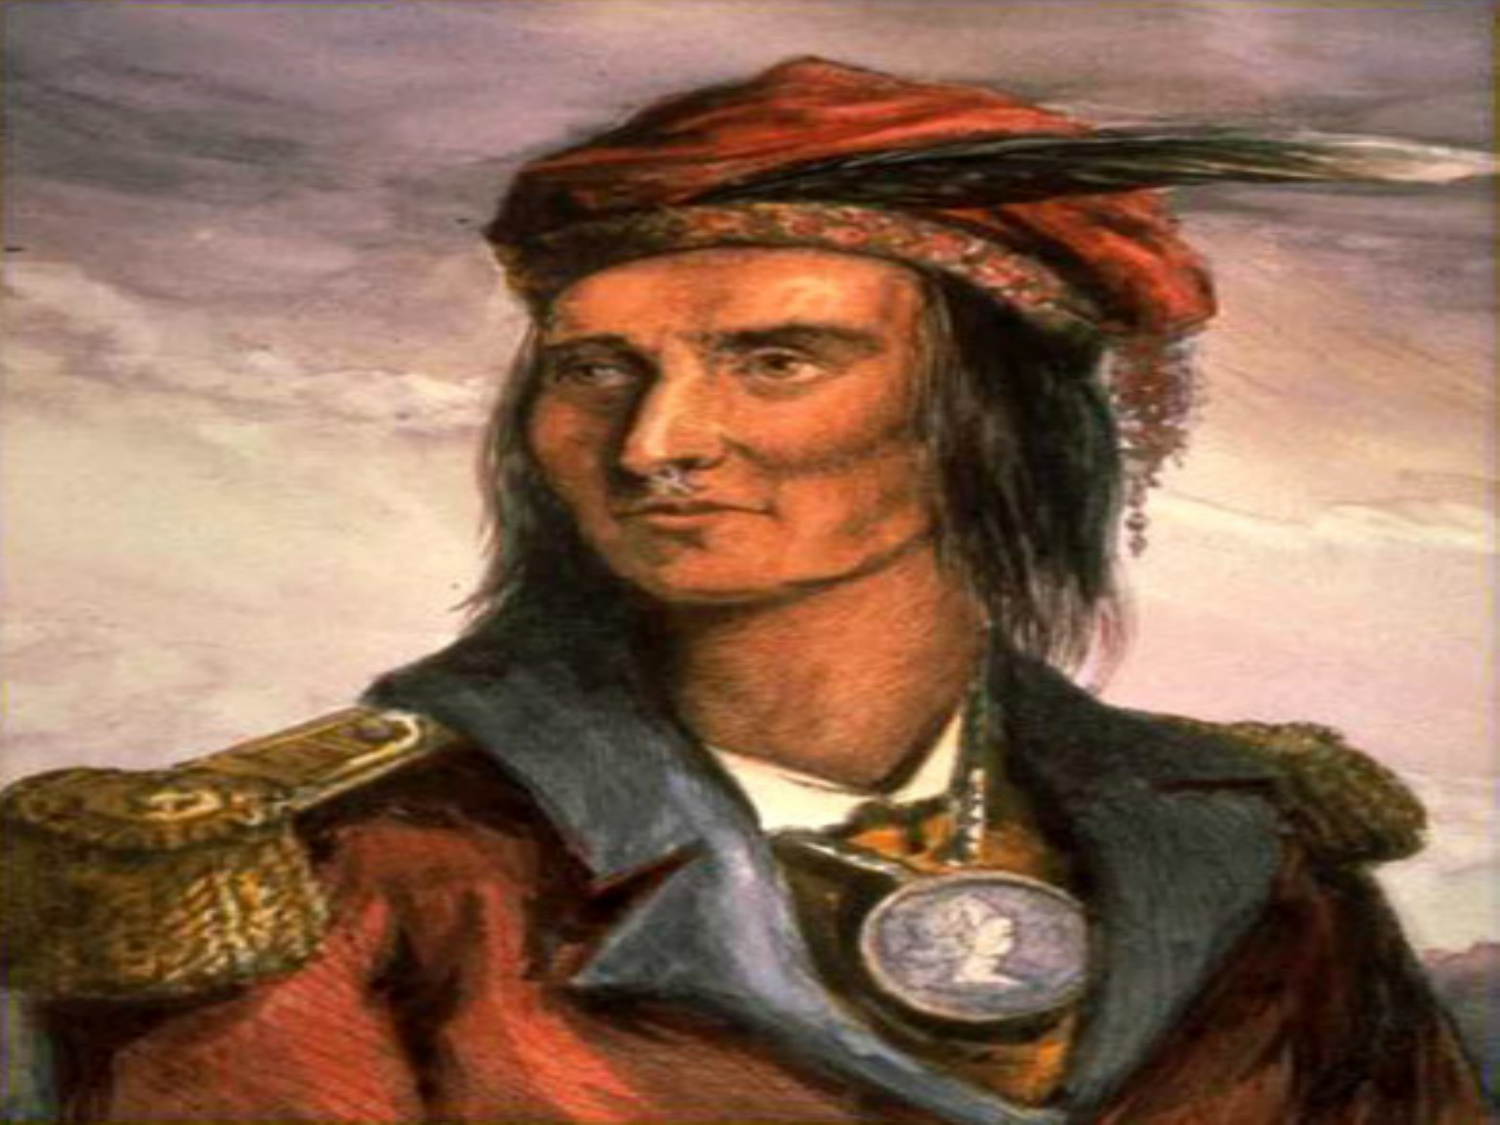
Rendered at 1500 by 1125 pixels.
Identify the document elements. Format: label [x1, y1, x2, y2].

list [0, 0, 1500, 1125]
